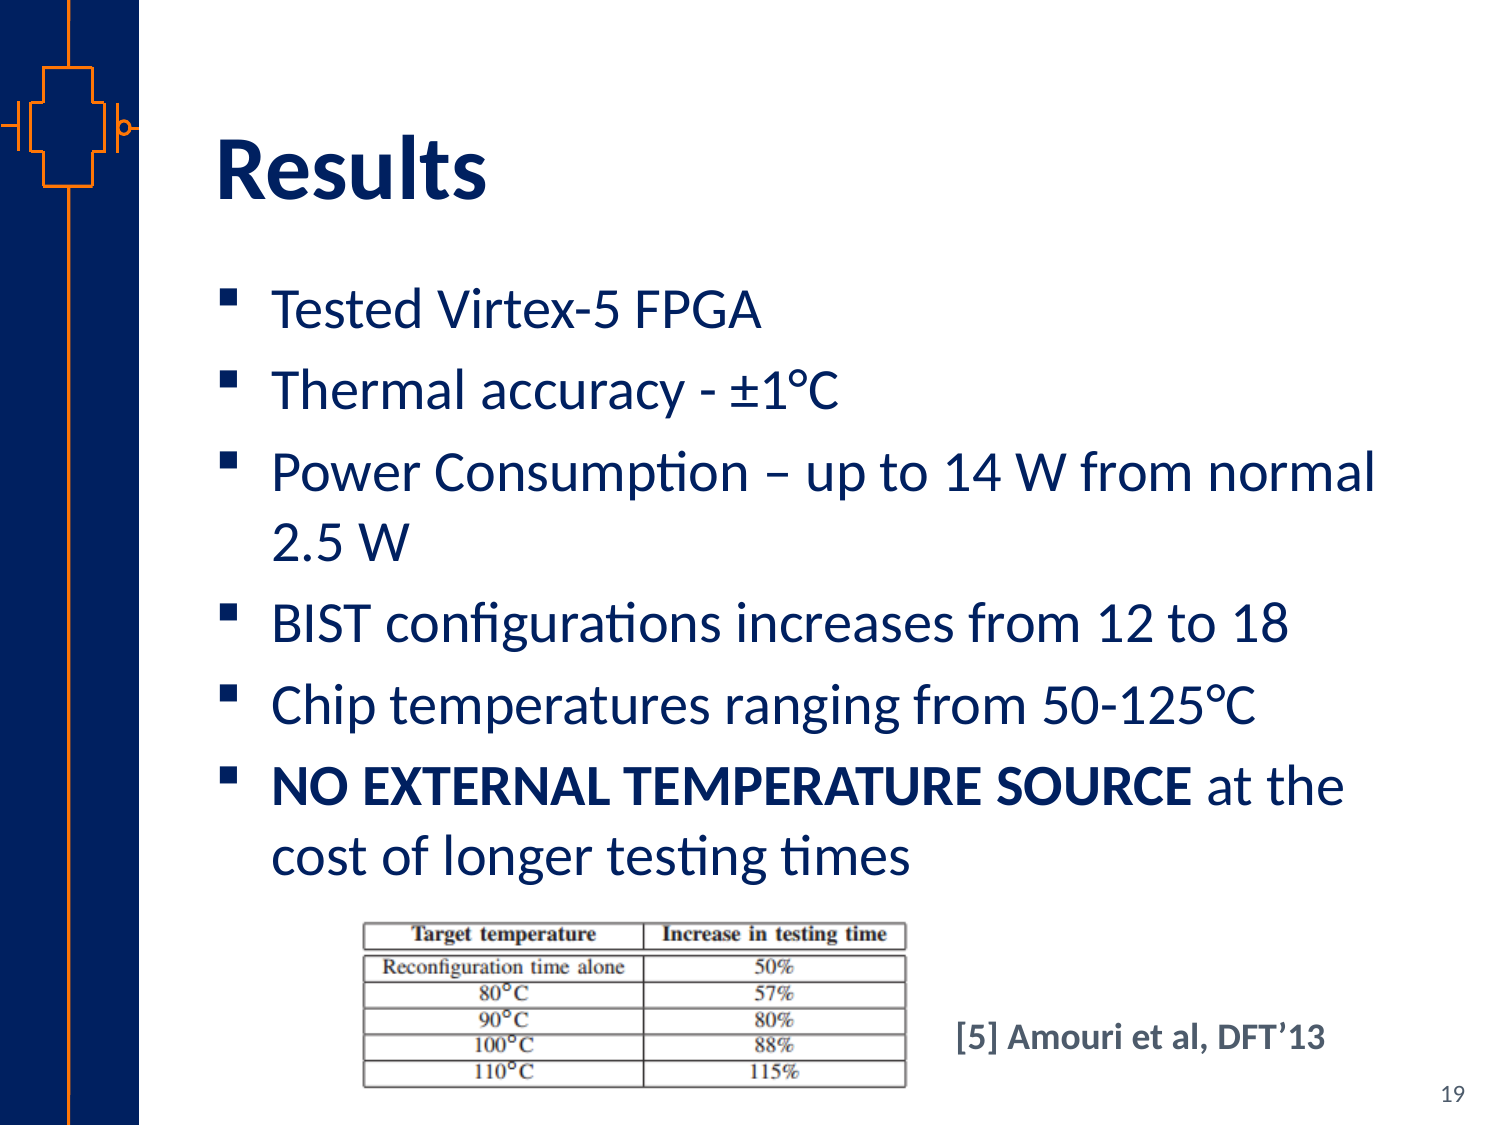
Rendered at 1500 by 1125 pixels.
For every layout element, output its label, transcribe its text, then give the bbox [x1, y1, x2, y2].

title Results [200, 37, 1388, 225]
slide_number 19 [1425, 1062, 1488, 1123]
picture [330, 905, 928, 1104]
list Tested Virtex-5 FPGA Thermal accuracy - ±1°C Power Consumption – up to 14 W from normal 2.5 W BIST configurations increases from 12 to 18 Chip temperatures ranging from 50-125°C NO EXTERNAL TEMPERATURE SOURCE at the cost of longer testing times [200, 262, 1425, 988]
text_box [5] Amouri et al, DFT’13 [940, 1004, 1341, 1065]
